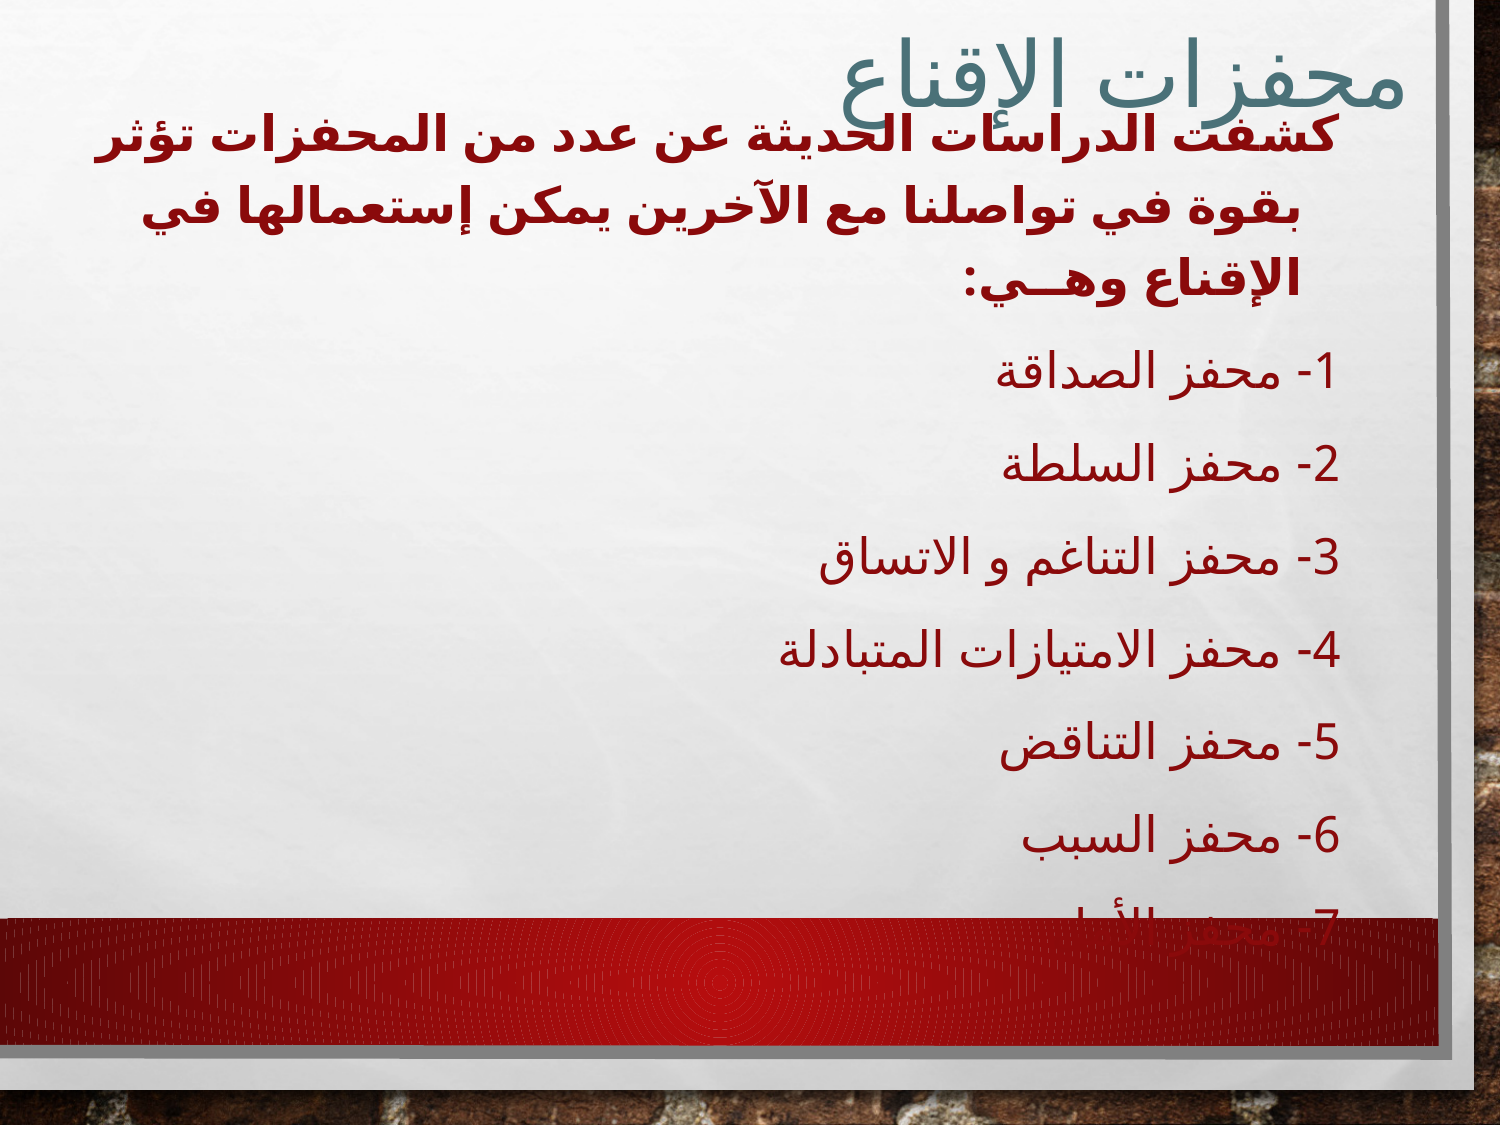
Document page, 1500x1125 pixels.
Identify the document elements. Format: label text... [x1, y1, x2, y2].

title محفزات الإقناع [147, 0, 1427, 173]
list كشفت الدراسات الحديثة عن عدد من المحفزات تؤثر بقوة في تواصلنا مع الآخرين يمكن إستعمالها في الإقناع وهــي: 1- محفز الصداقة 2- محفز السلطة 3- محفز التناغم و الاتساق 4- محفز الامتيازات المتبادلة 5- محفز التناقض 6- محفز السبب 7- محفز الأمل [76, 338, 1356, 894]
picture [0, 0, 1500, 1125]
